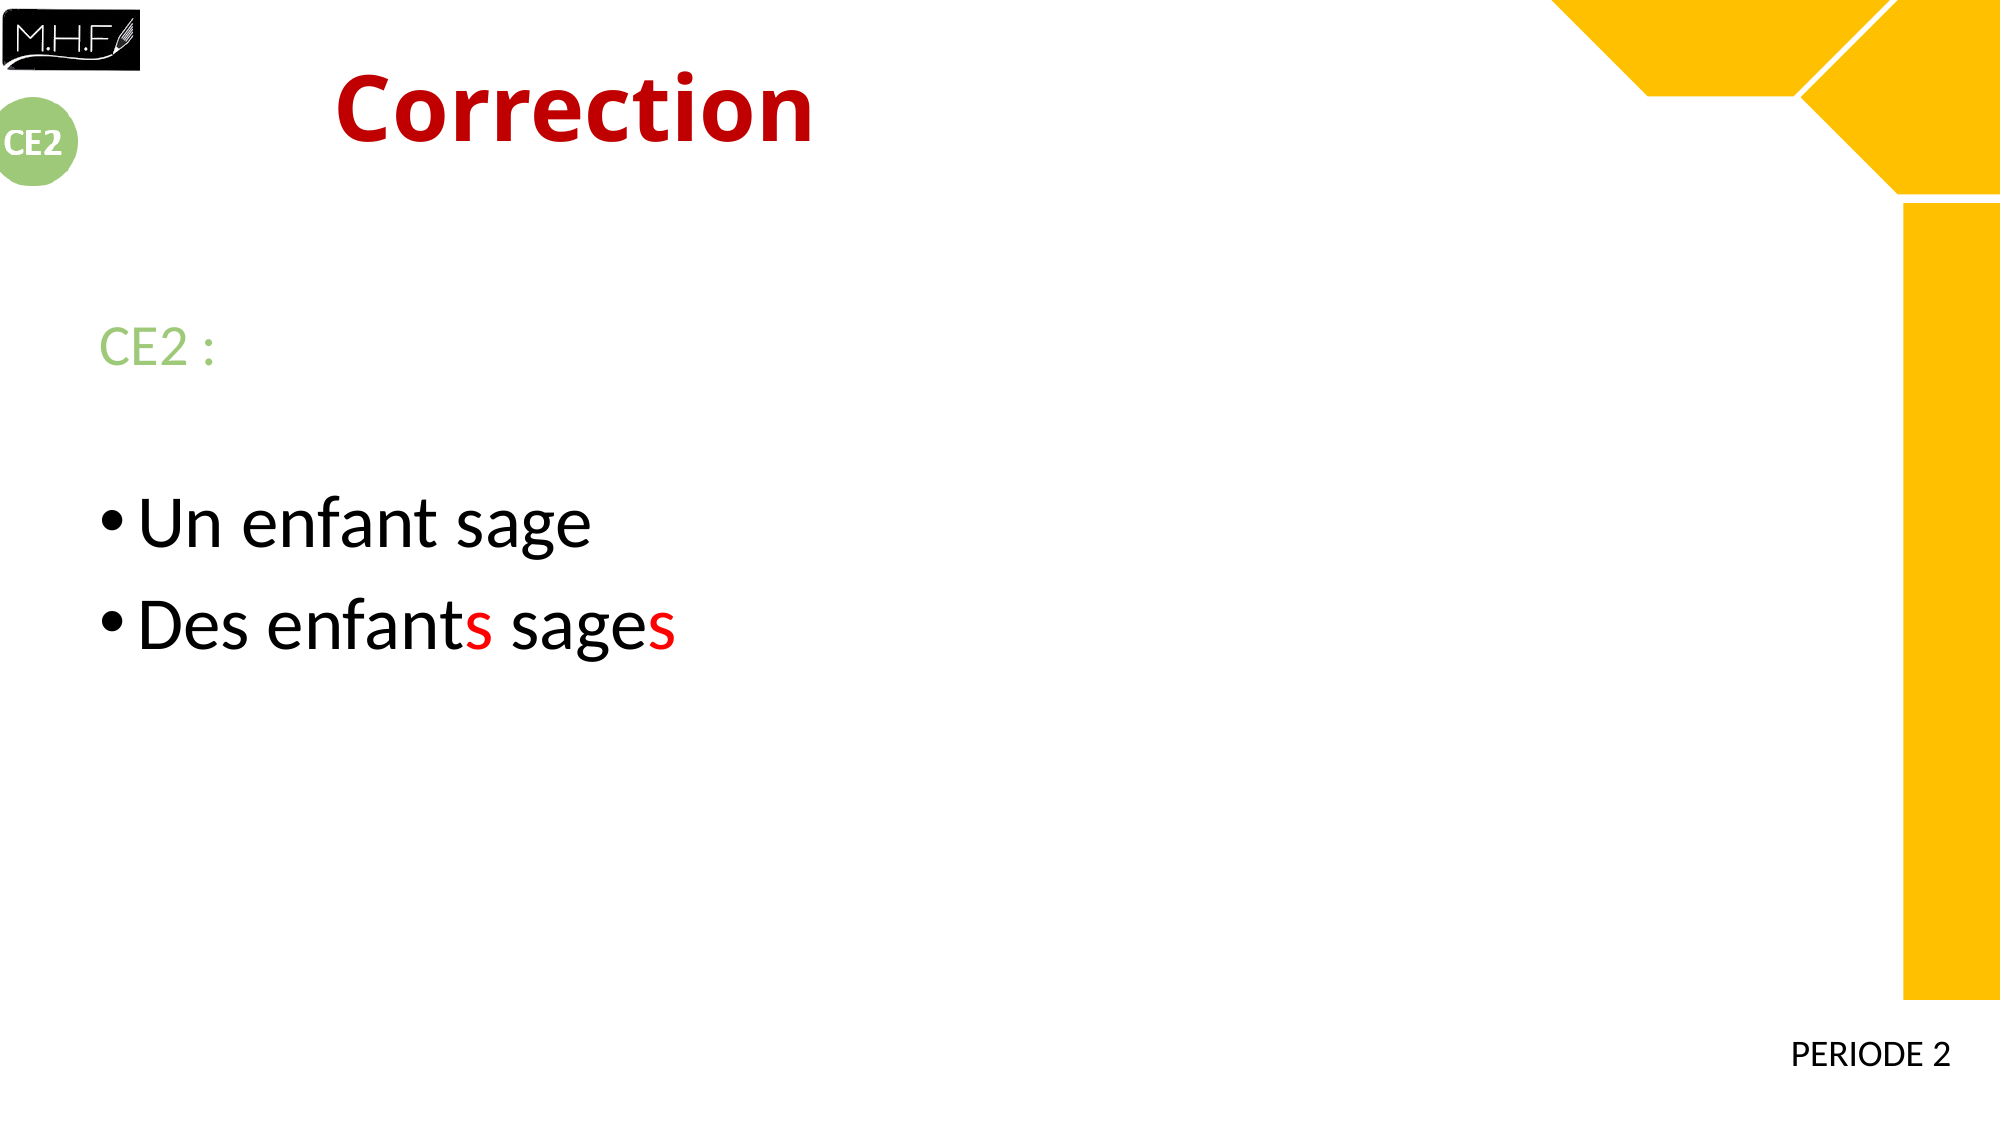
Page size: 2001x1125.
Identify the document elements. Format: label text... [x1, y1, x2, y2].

title Correction [318, 3, 1865, 221]
text_box [1902, 202, 2000, 1001]
picture [0, 7, 140, 74]
text_box CE2 : Un enfant sage Des enfants sages [84, 308, 907, 1022]
text_box [1549, 0, 1892, 98]
text_box [1799, 0, 2000, 196]
picture [0, 90, 84, 193]
text_box PERIODE 2 [1362, 1021, 1967, 1125]
